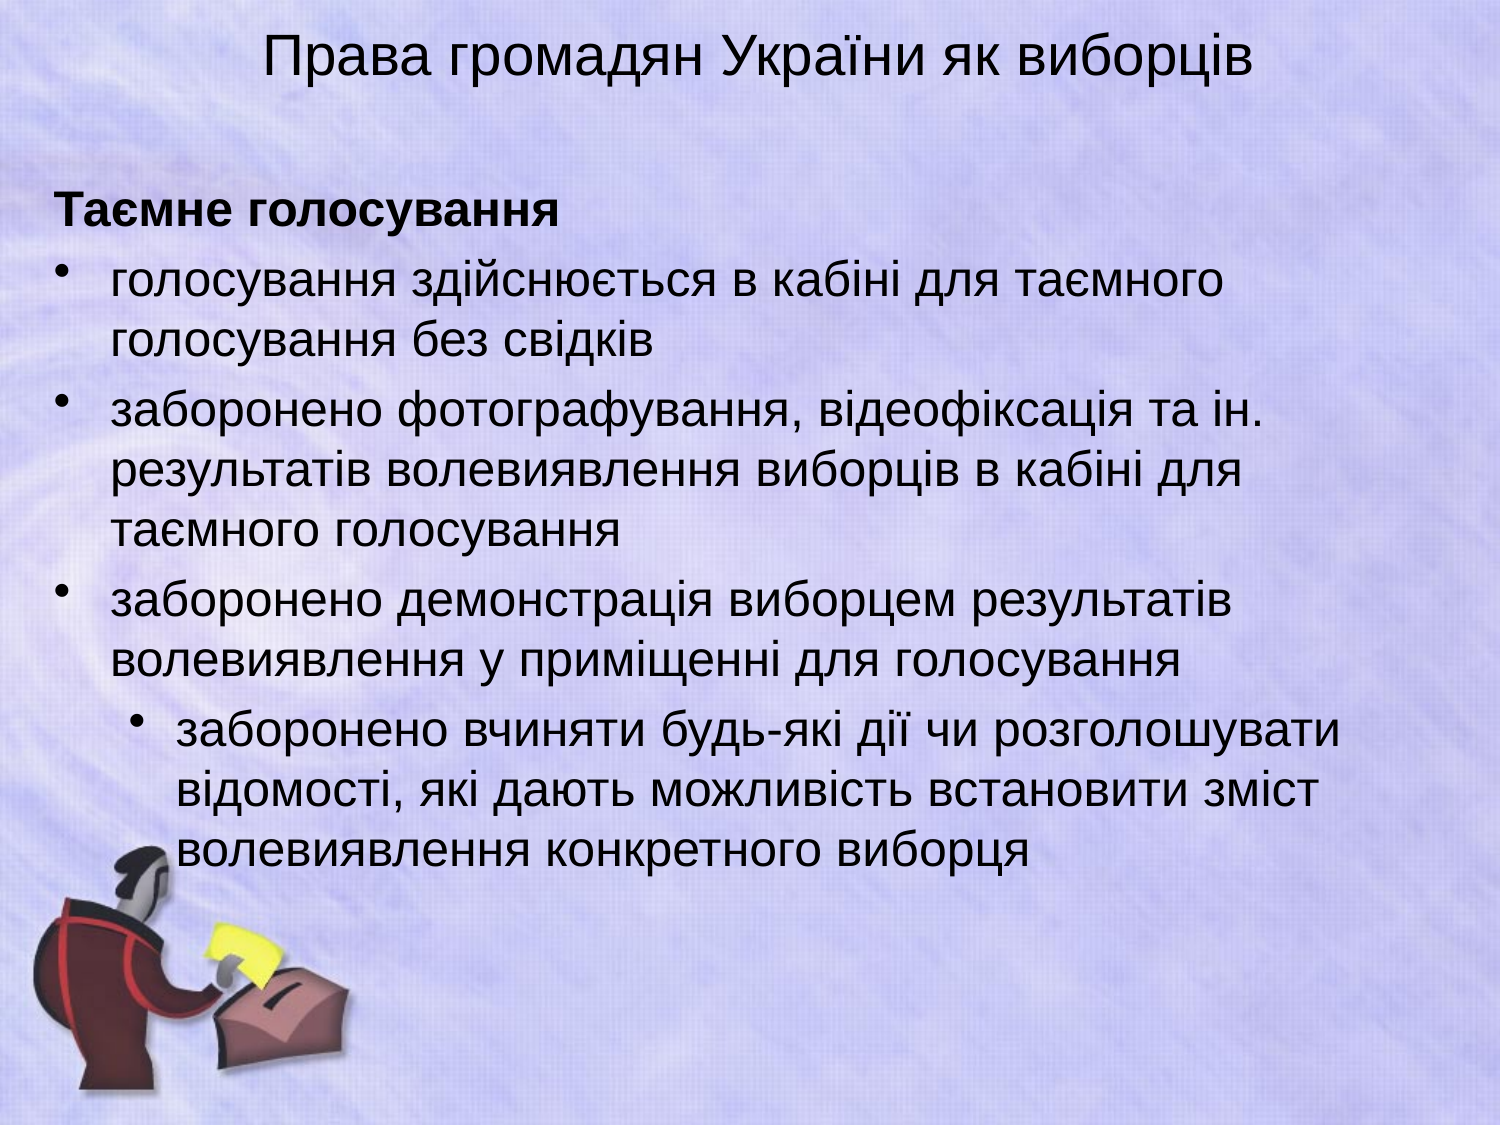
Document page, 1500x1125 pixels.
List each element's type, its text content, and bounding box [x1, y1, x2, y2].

picture [0, 0, 1500, 1125]
title Права громадян України як виборців [38, 44, 1480, 165]
list Таємне голосування голосування здійснюється в кабіні для таємного голосування без свідків заборонено фотографування, відеофіксація та ін. результатів волевиявлення виборців в кабіні для таємного голосування заборонено демонстрація виборцем результатів волевиявлення у приміщенні для голосування заборонено вчиняти будь-які дії чи розголошувати відомості, які дають можливість встановити зміст волевиявлення конкретного виборця [38, 168, 1480, 942]
